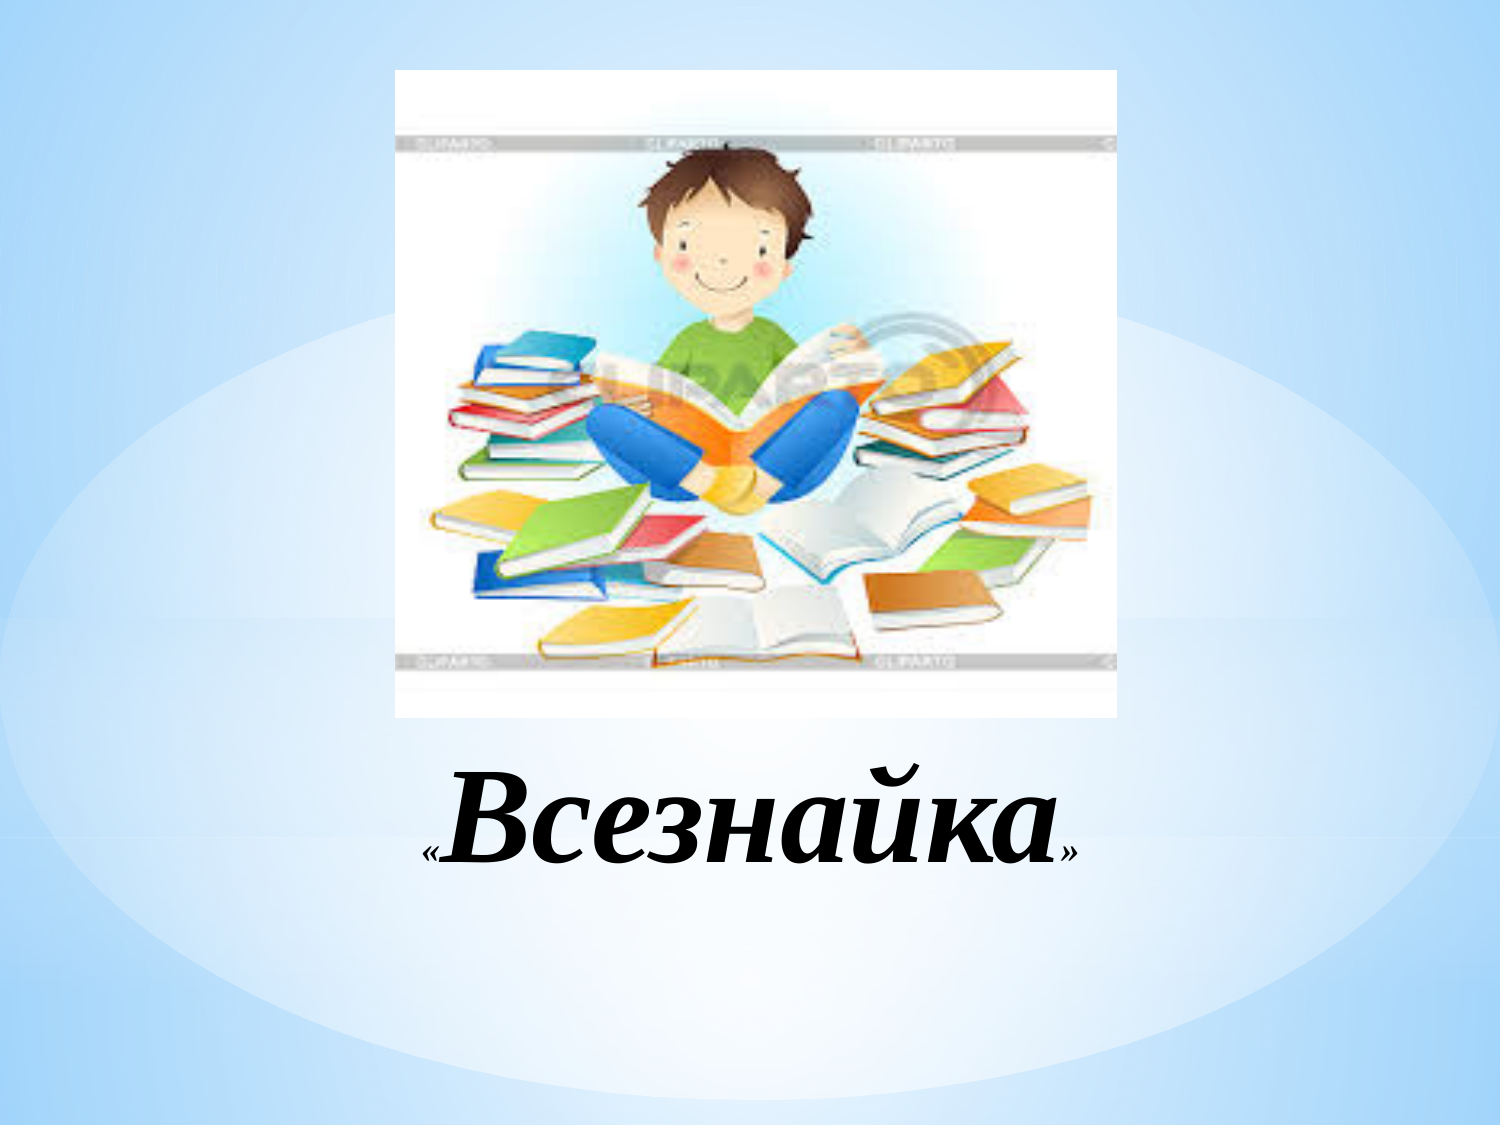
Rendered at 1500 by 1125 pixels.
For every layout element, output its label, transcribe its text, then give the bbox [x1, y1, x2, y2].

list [395, 70, 1117, 718]
text_box «Всезнайка» [298, 717, 1203, 897]
